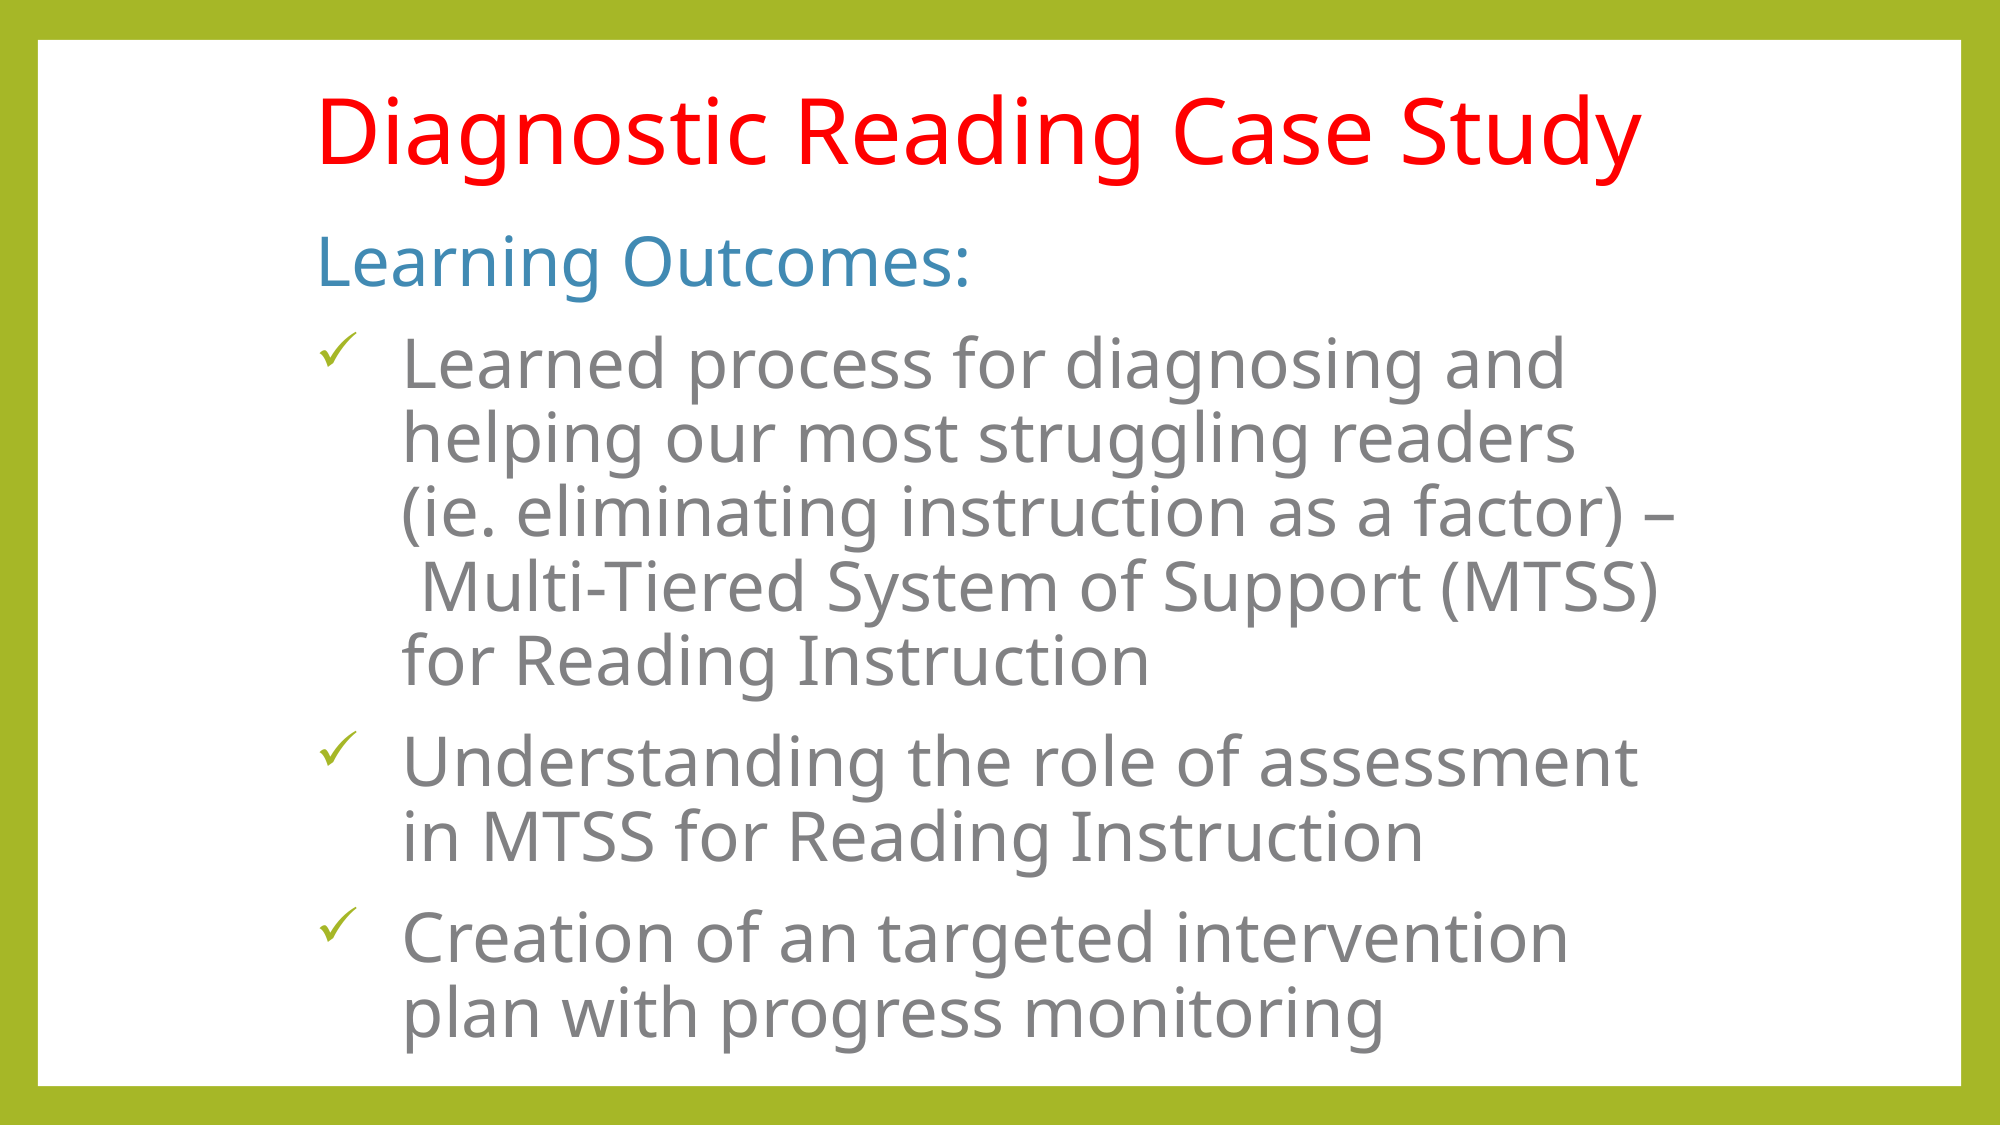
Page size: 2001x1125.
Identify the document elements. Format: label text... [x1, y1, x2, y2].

title Diagnostic Reading Case Study [297, 49, 1685, 219]
list Learning Outcomes: Learned process for diagnosing and helping our most struggling readers (ie. eliminating instruction as a factor) – Multi-Tiered System of Support (MTSS) for Reading Instruction Understanding the role of assessment in MTSS for Reading Instruction Creation of an targeted intervention plan with progress monitoring [283, 219, 1699, 1125]
